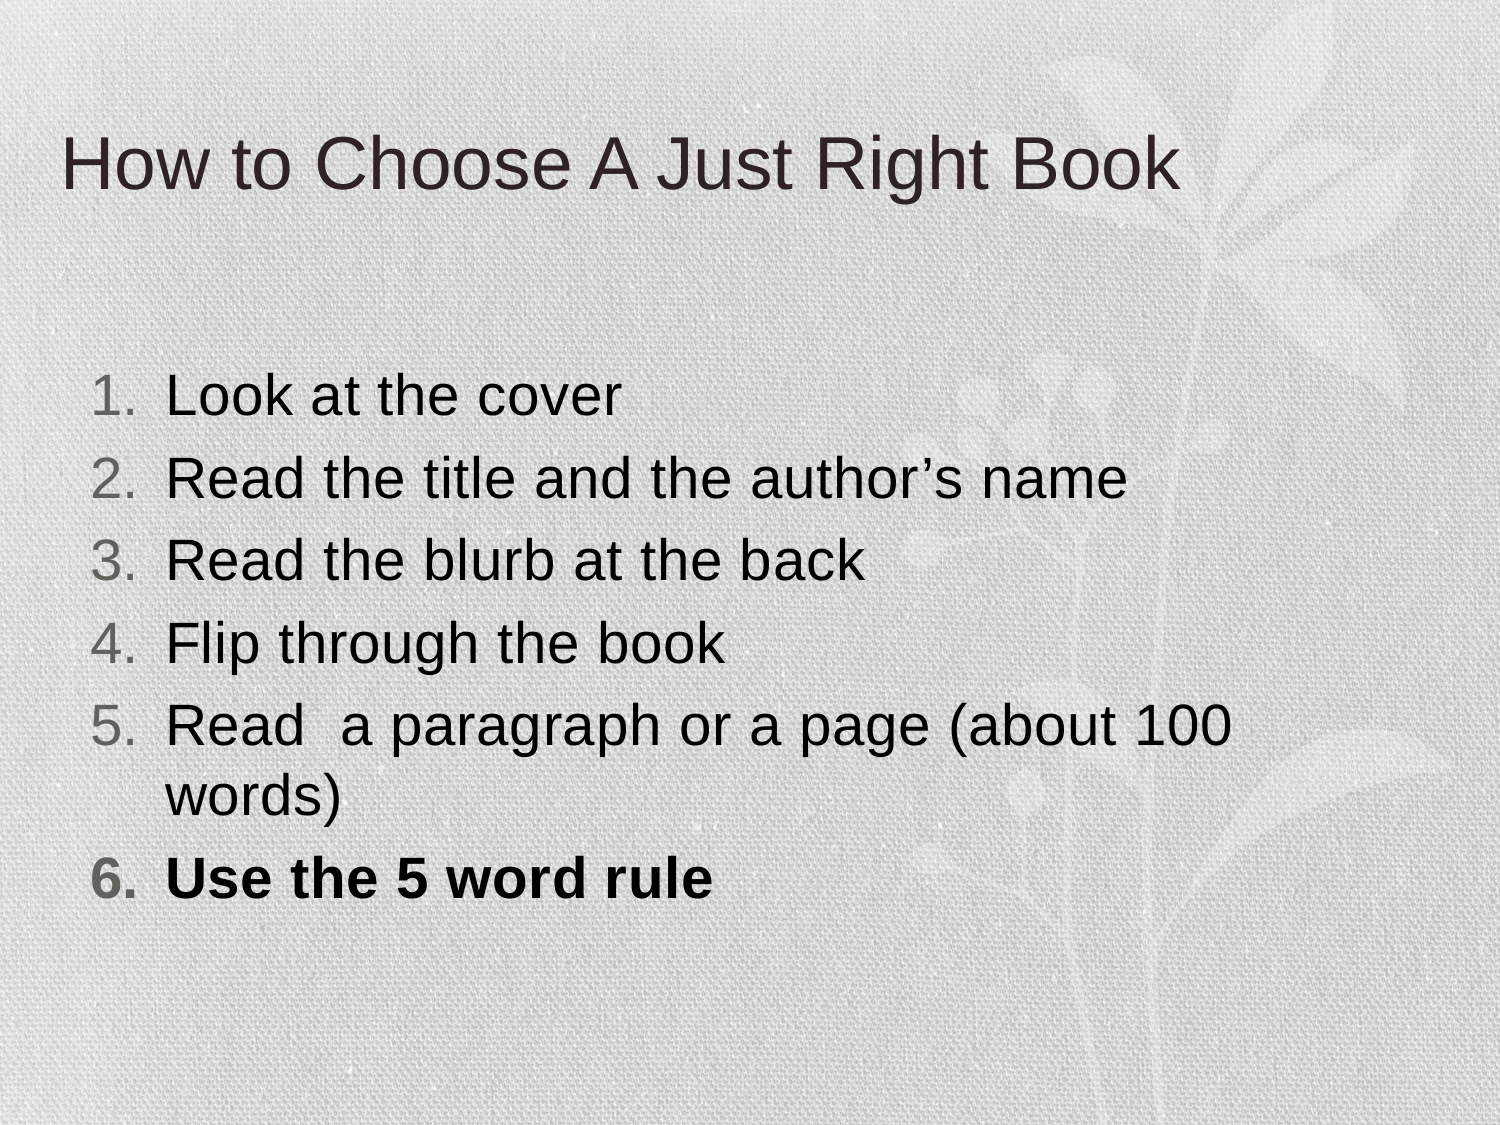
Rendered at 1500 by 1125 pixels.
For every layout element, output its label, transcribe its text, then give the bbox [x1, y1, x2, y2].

list Look at the cover Read the title and the author’s name Read the blurb at the back Flip through the book Read a paragraph or a page (about 100 words) Use the 5 word rule [75, 350, 1425, 1100]
title How to Choose A Just Right Book [45, 37, 1455, 213]
